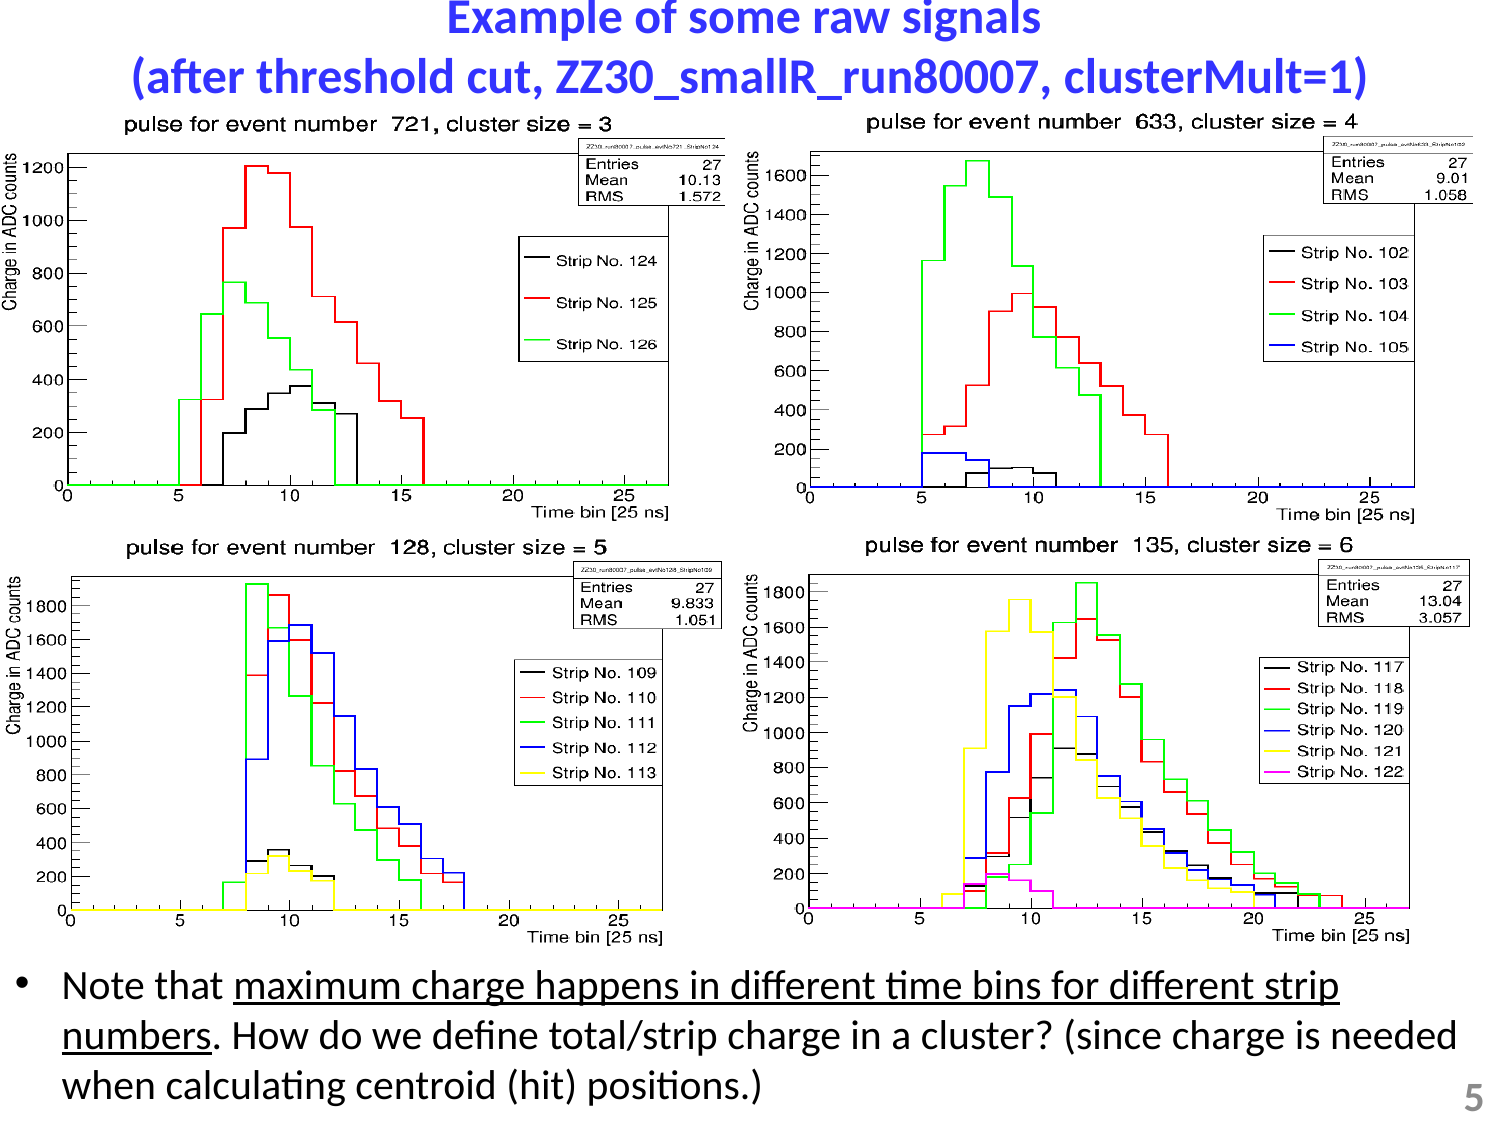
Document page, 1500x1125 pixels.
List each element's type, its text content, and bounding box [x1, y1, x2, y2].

picture [740, 537, 1474, 951]
picture [0, 112, 726, 526]
picture [740, 112, 1474, 526]
picture [0, 537, 726, 951]
title Example of some raw signals (after threshold cut, ZZ30_smallR_run80007, clusterMult=1) [75, 0, 1425, 88]
slide_number 5 [1149, 1065, 1500, 1125]
text_box Note that maximum charge happens in different time bins for different strip numbers. How do we define total/strip charge in a cluster? (since charge is needed when calculating centroid (hit) positions.) [0, 950, 1500, 1115]
